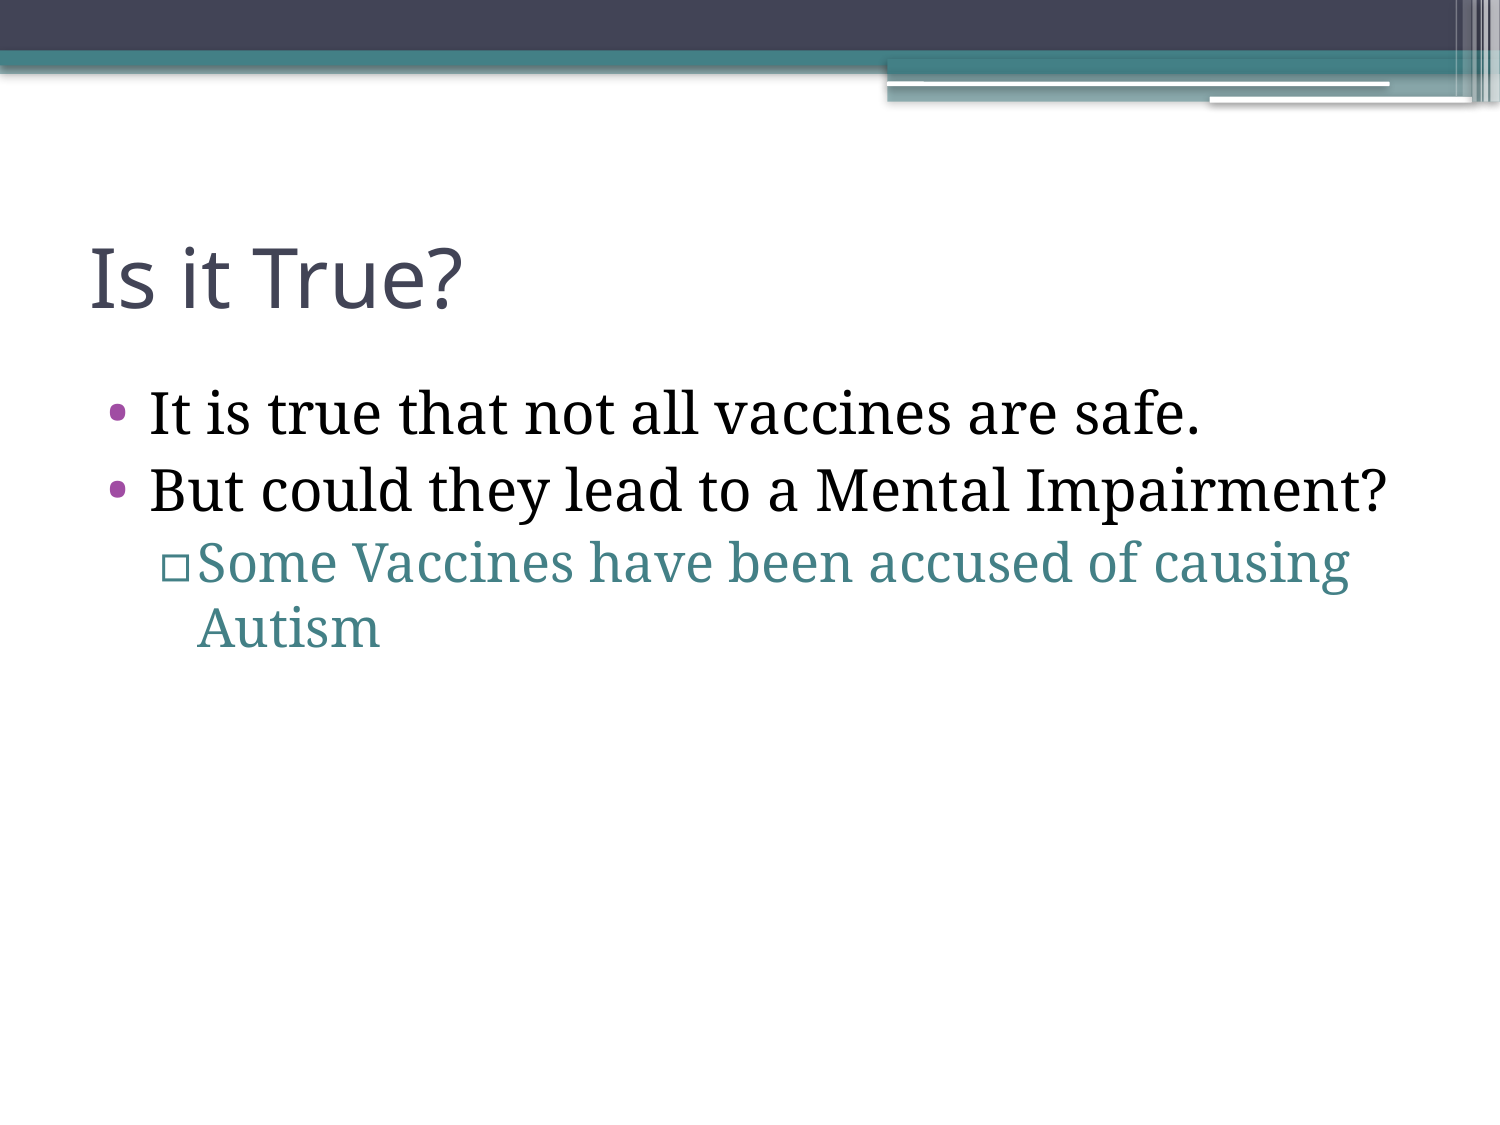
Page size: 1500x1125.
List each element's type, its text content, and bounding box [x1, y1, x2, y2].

title Is it True? [75, 187, 1425, 363]
list It is true that not all vaccines are safe. But could they lead to a Mental Impairment? Some Vaccines have been accused of causing Autism [75, 368, 1425, 1079]
